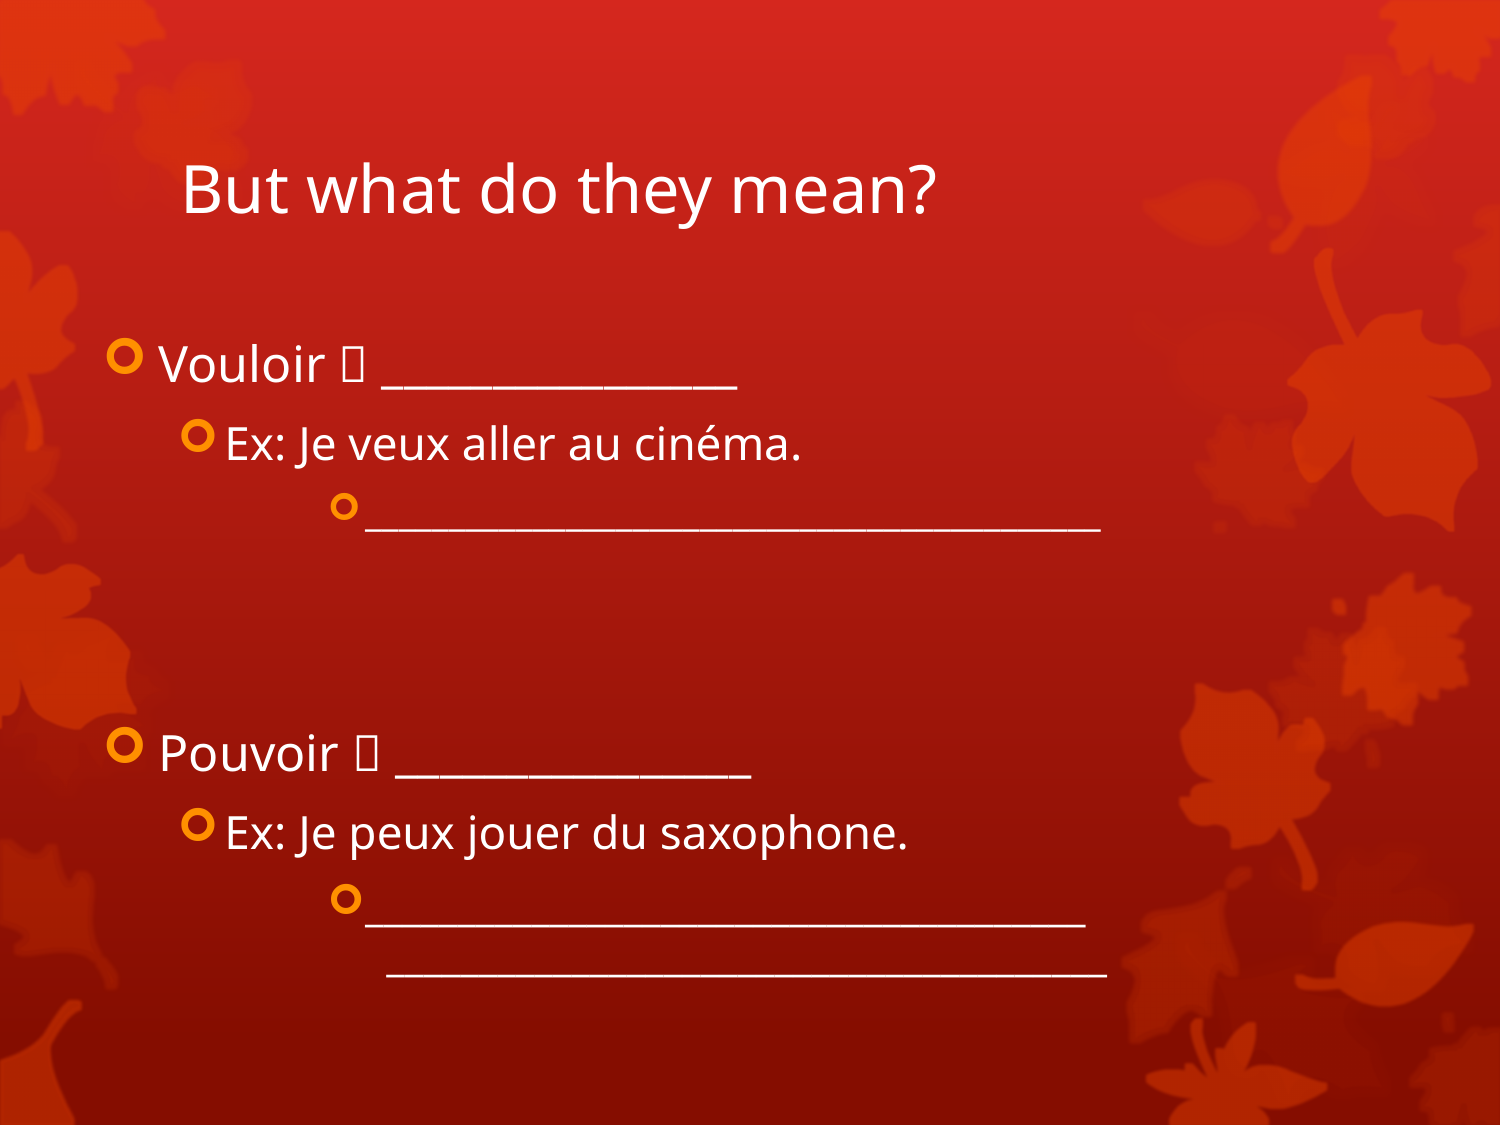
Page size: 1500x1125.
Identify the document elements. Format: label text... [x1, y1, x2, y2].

list Vouloir  ________________ Ex: Je veux aller au cinéma. ____________________________________________ Pouvoir  ________________ Ex: Je peux jouer du saxophone. _______________________________________ _______________________________________ [87, 249, 1438, 1063]
title But what do they mean? [165, 110, 1335, 249]
